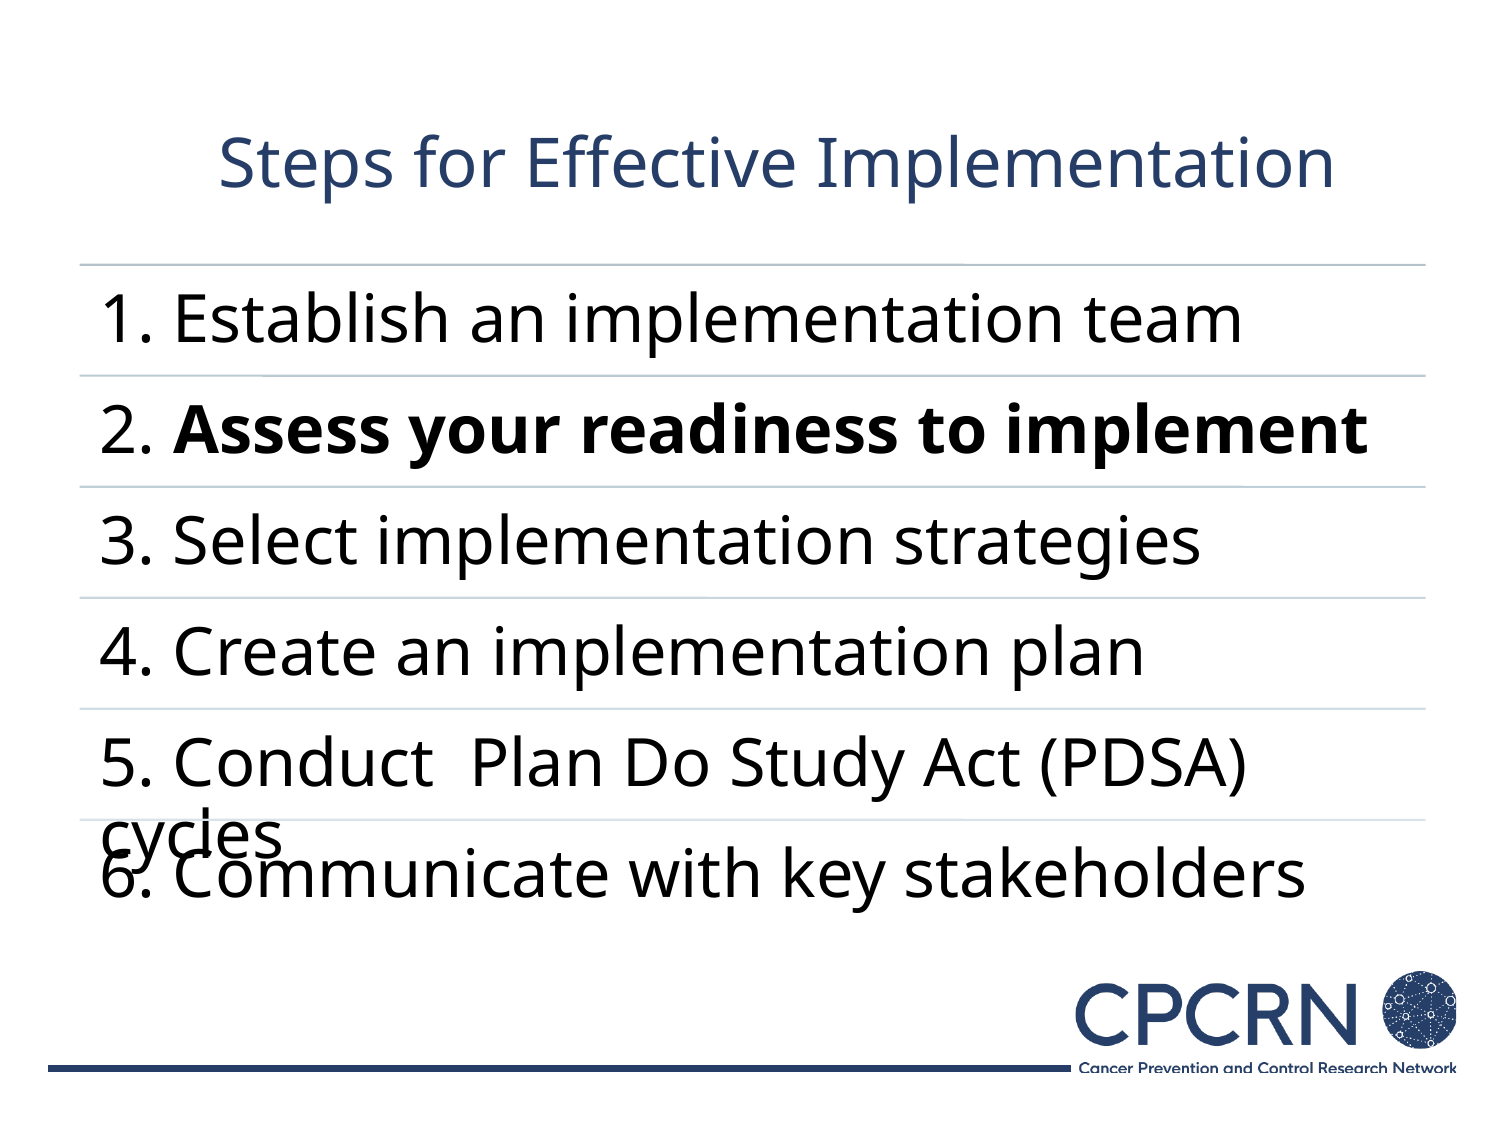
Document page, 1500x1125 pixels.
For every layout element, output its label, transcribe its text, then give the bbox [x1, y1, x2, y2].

title Steps for Effective Implementation [203, 46, 1359, 263]
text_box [79, 264, 1426, 932]
